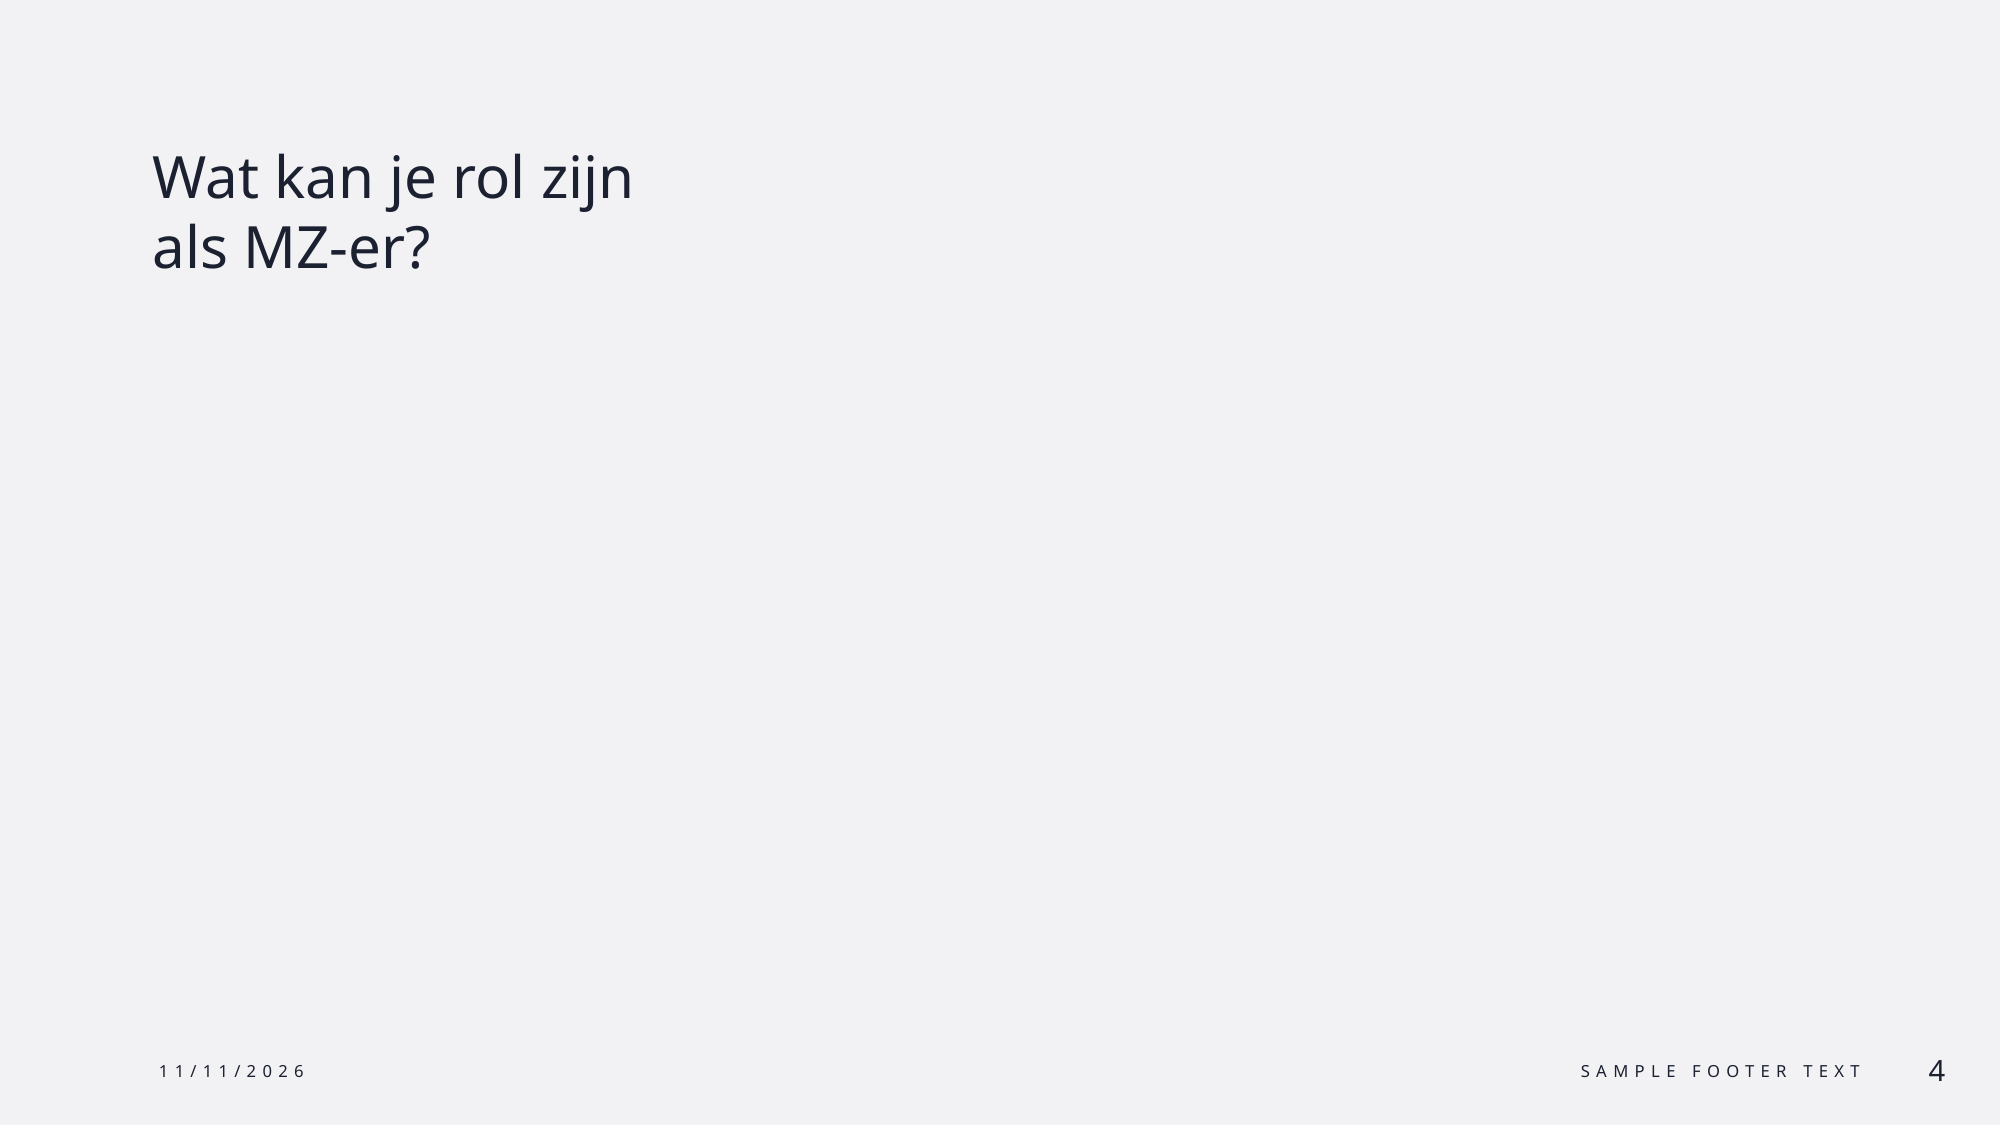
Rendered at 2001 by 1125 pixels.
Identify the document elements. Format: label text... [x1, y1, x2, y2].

slide_number 4 [1875, 1042, 1961, 1103]
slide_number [143, 1042, 594, 1103]
title Wat kan je rol zijn als MZ-er? [137, 132, 735, 471]
footer Sample Footer Text [1170, 1042, 1875, 1103]
